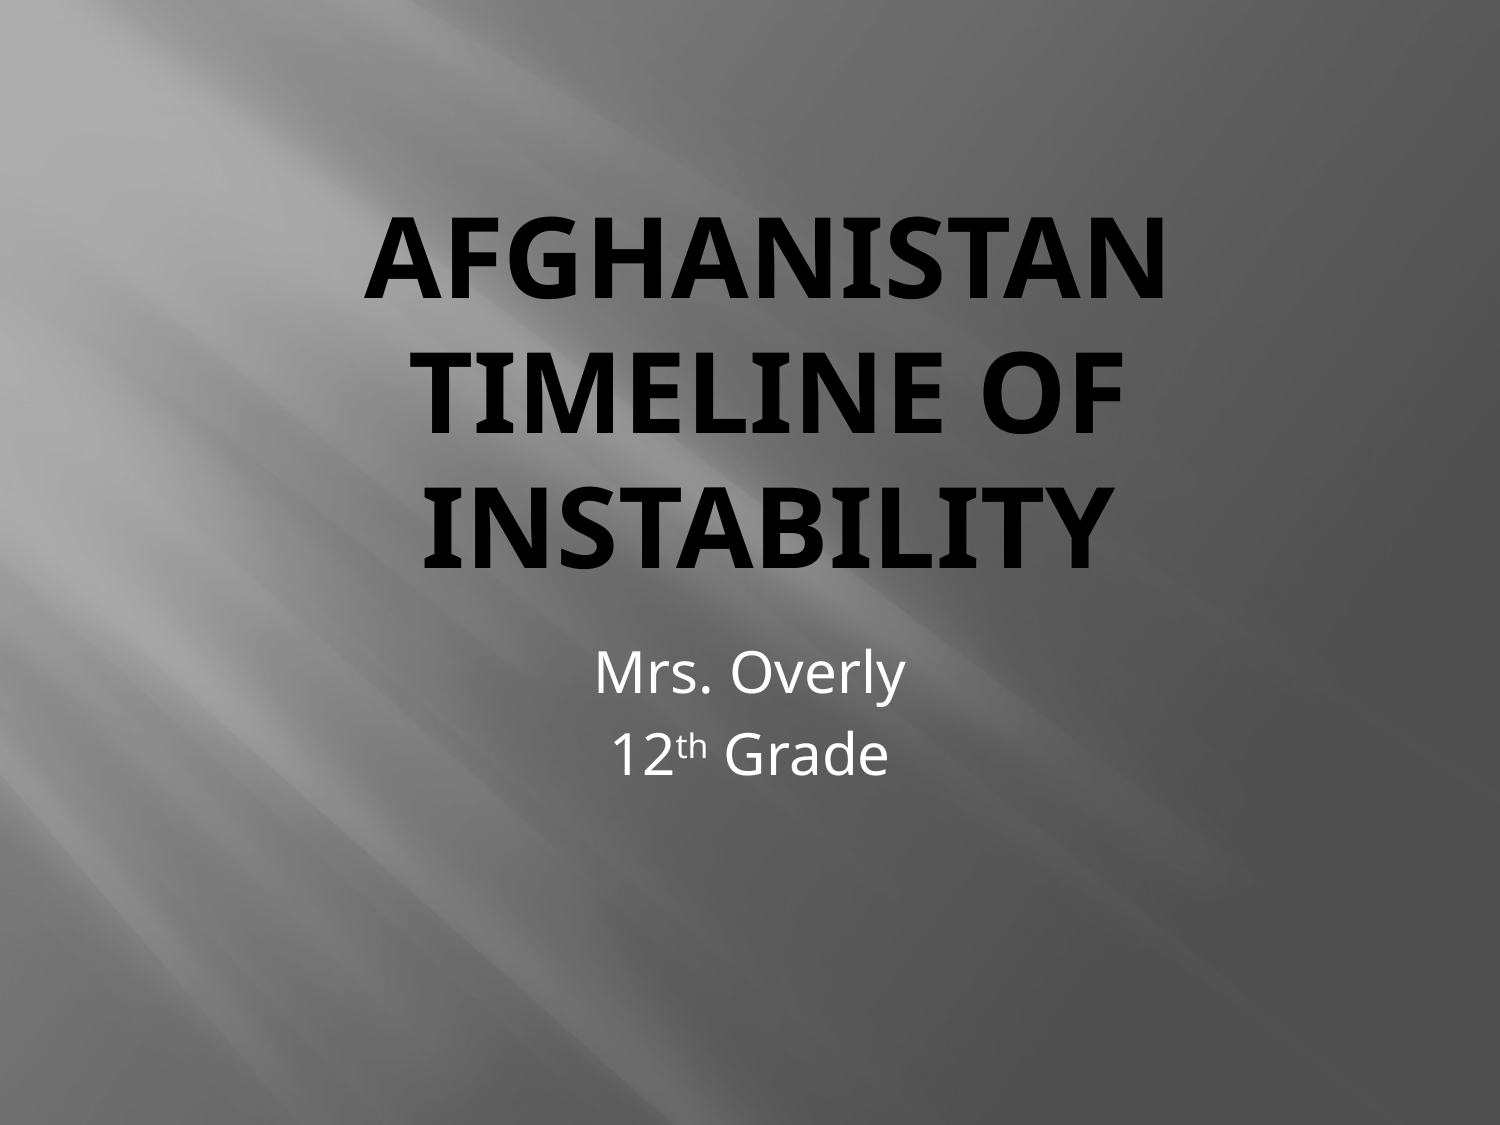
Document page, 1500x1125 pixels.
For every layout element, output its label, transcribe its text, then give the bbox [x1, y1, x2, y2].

title Afghanistan Timeline of Instability [150, 149, 1388, 591]
subtitle Mrs. Overly 12th Grade [225, 546, 1275, 834]
